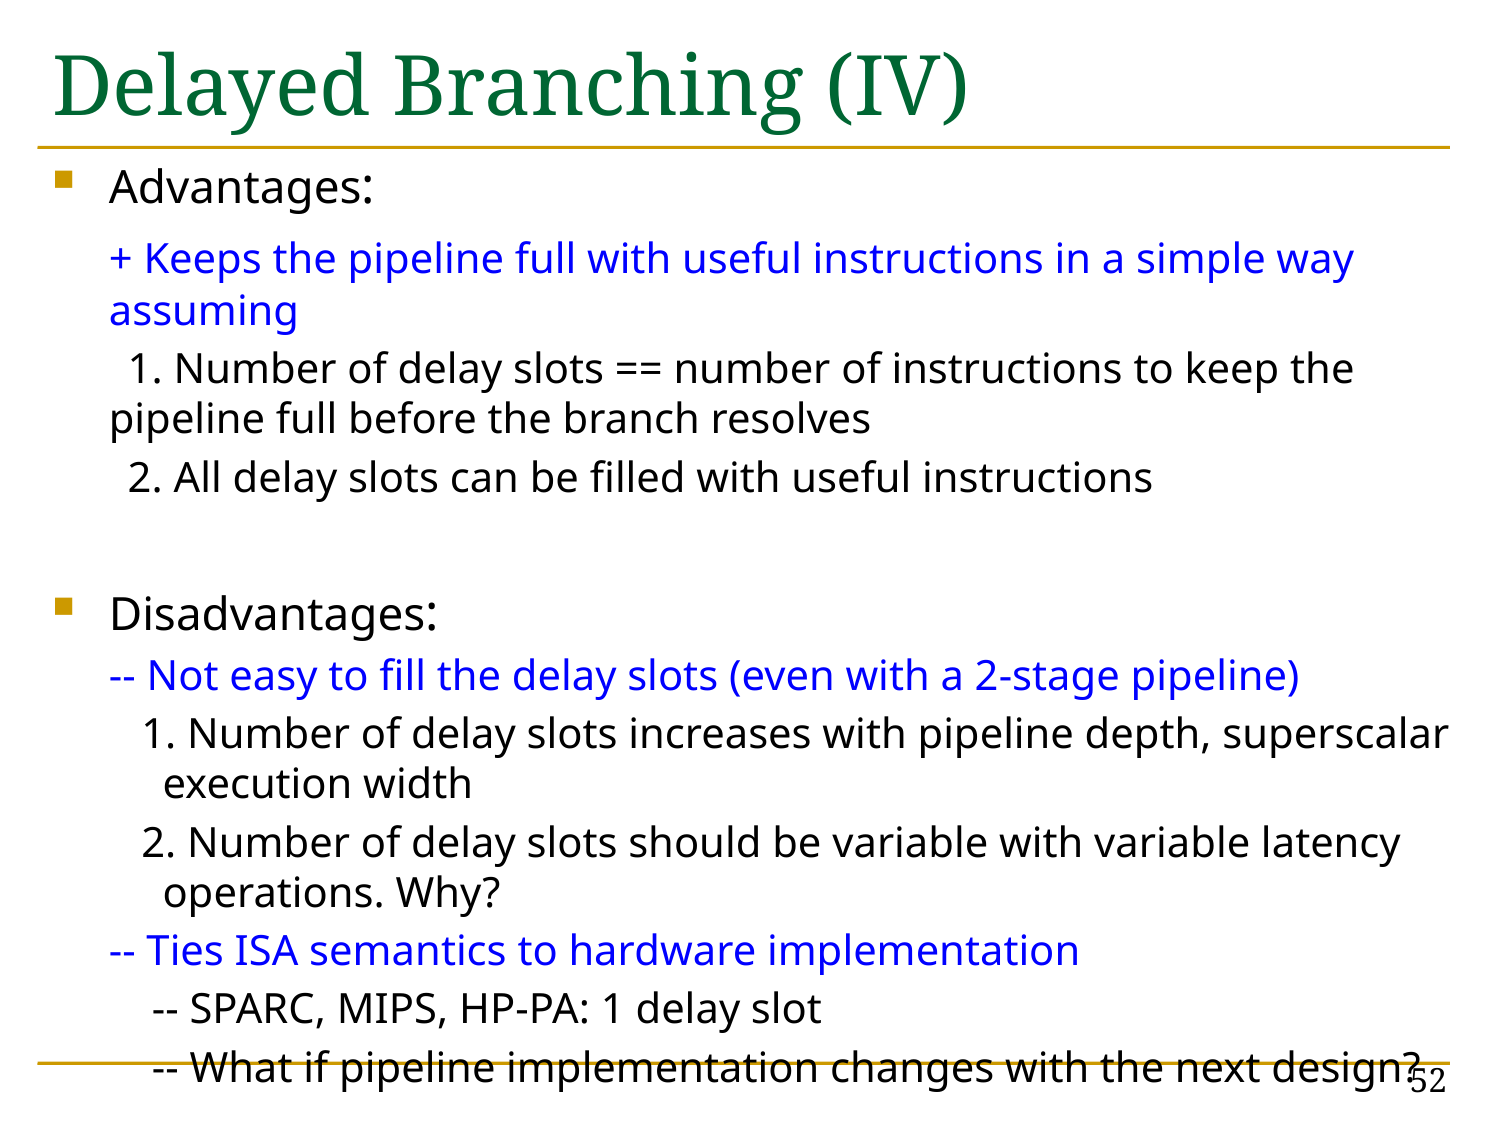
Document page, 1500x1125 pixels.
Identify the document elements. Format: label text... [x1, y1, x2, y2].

title Delayed Branching (IV) [37, 24, 1450, 146]
slide_number 52 [1111, 1036, 1462, 1112]
list Advantages: + Keeps the pipeline full with useful instructions in a simple way assuming 1. Number of delay slots == number of instructions to keep the pipeline full before the branch resolves 2. All delay slots can be filled with useful instructions Disadvantages: -- Not easy to fill the delay slots (even with a 2-stage pipeline) 1. Number of delay slots increases with pipeline depth, superscalar execution width 2. Number of delay slots should be variable with variable latency operations. Why? -- Ties ISA semantics to hardware implementation -- SPARC, MIPS, HP-PA: 1 delay slot -- What if pipeline implementation changes with the next design? [37, 146, 1500, 999]
